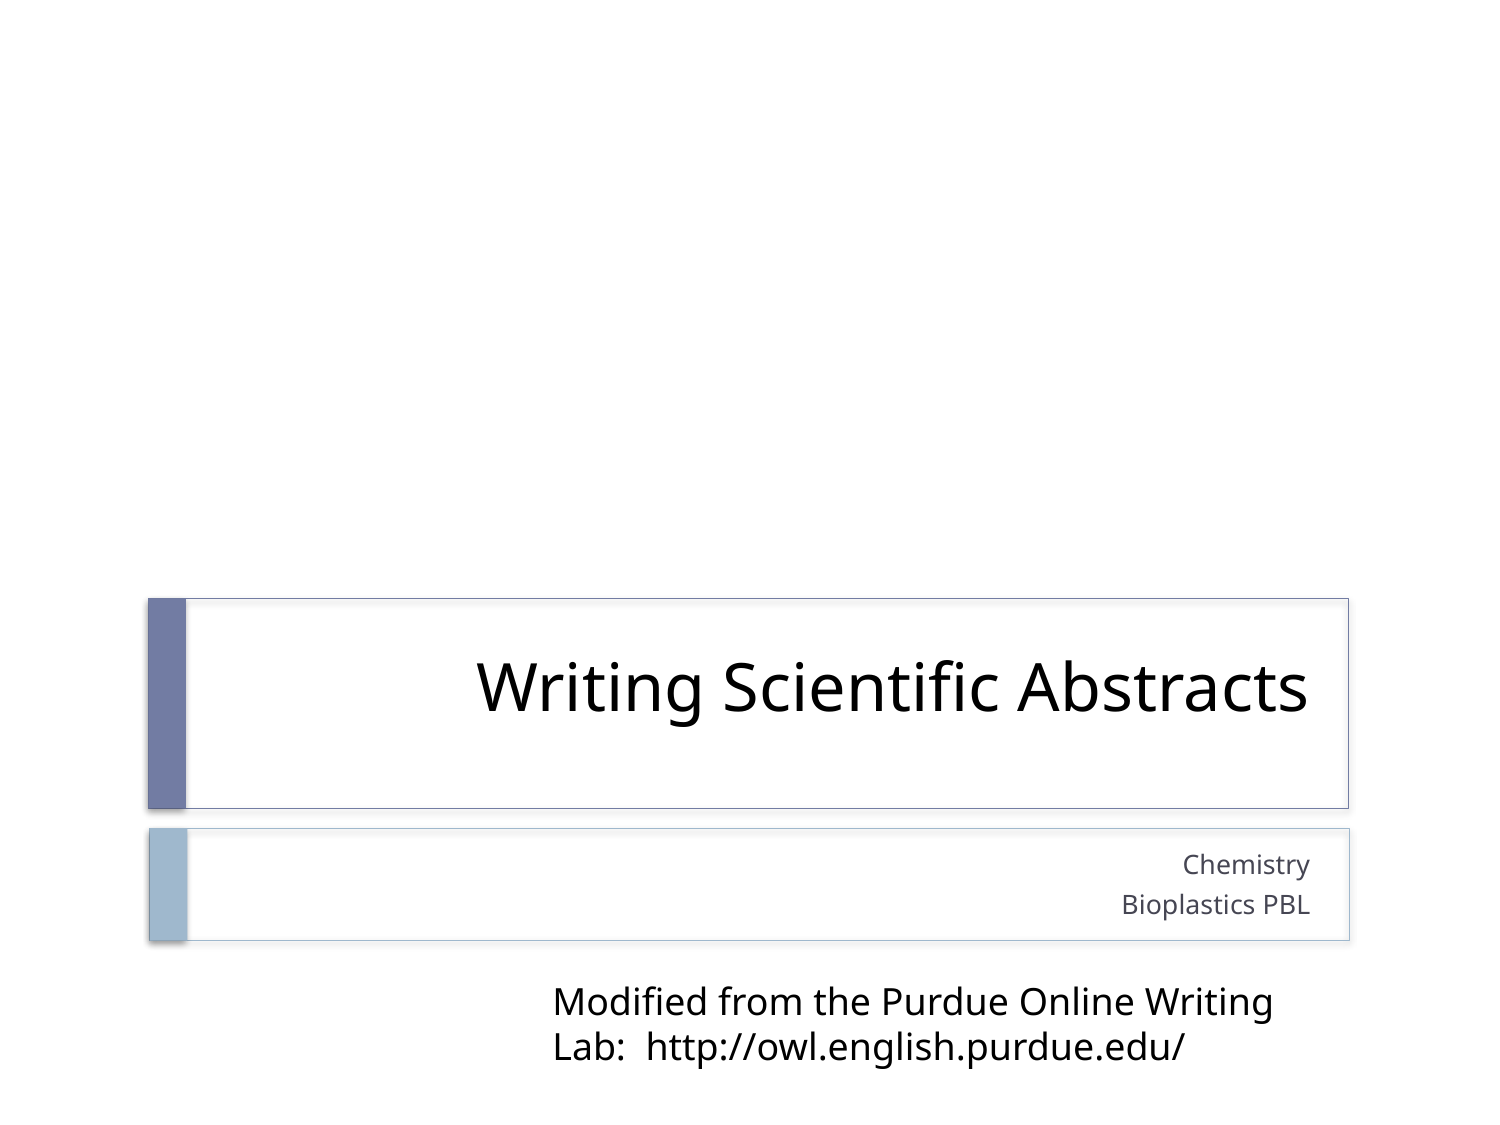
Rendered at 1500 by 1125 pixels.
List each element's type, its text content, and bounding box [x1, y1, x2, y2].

subtitle Chemistry Bioplastics PBL [200, 840, 1325, 929]
title Writing Scientific Abstracts [200, 637, 1325, 800]
text_box Modified from the Purdue Online Writing Lab: http://owl.english.purdue.edu/ [537, 970, 1350, 1121]
